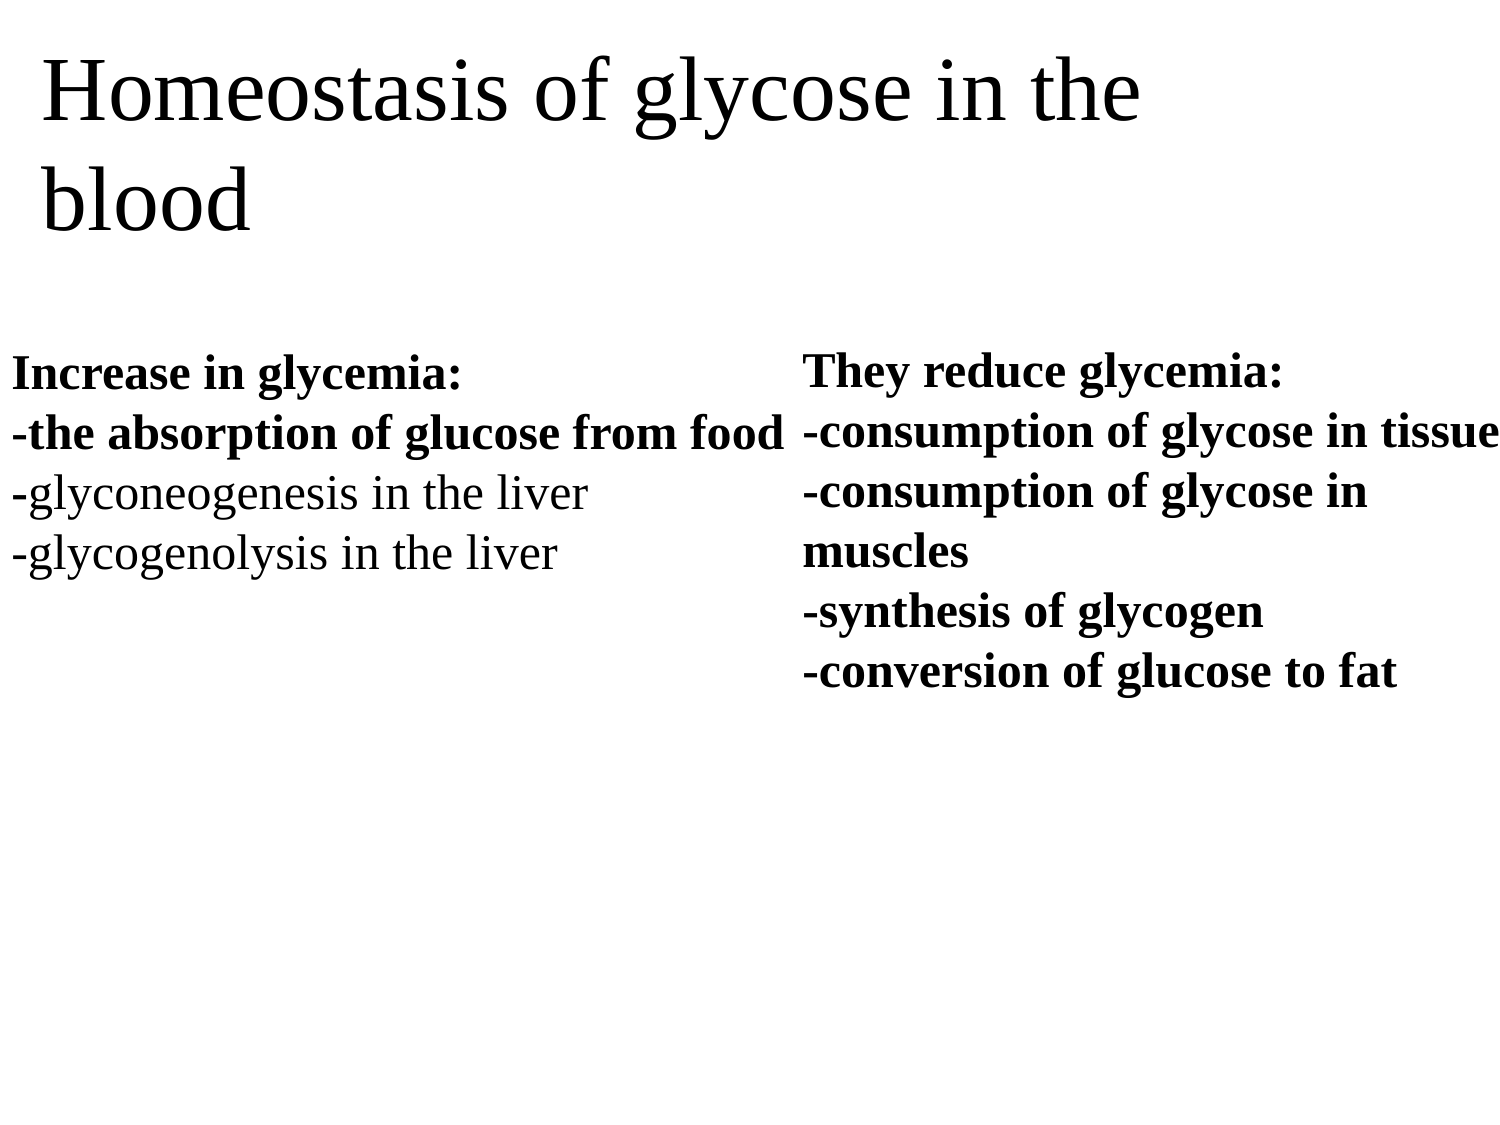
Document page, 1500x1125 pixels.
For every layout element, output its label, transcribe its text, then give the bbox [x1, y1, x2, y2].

text_box They reduce glycemia: -consumption of glycose in tissues -consumption of glycose in muscles -synthesis of glycogen -conversion of glucose to fat [787, 329, 1500, 765]
title Homeostasis of glycose in the blood [26, 99, 1378, 288]
text_box Increase in glycemia: -the absorption of glucose from food -glyconeogenesis in the liver -glycogenolysis in the liver [0, 332, 787, 647]
